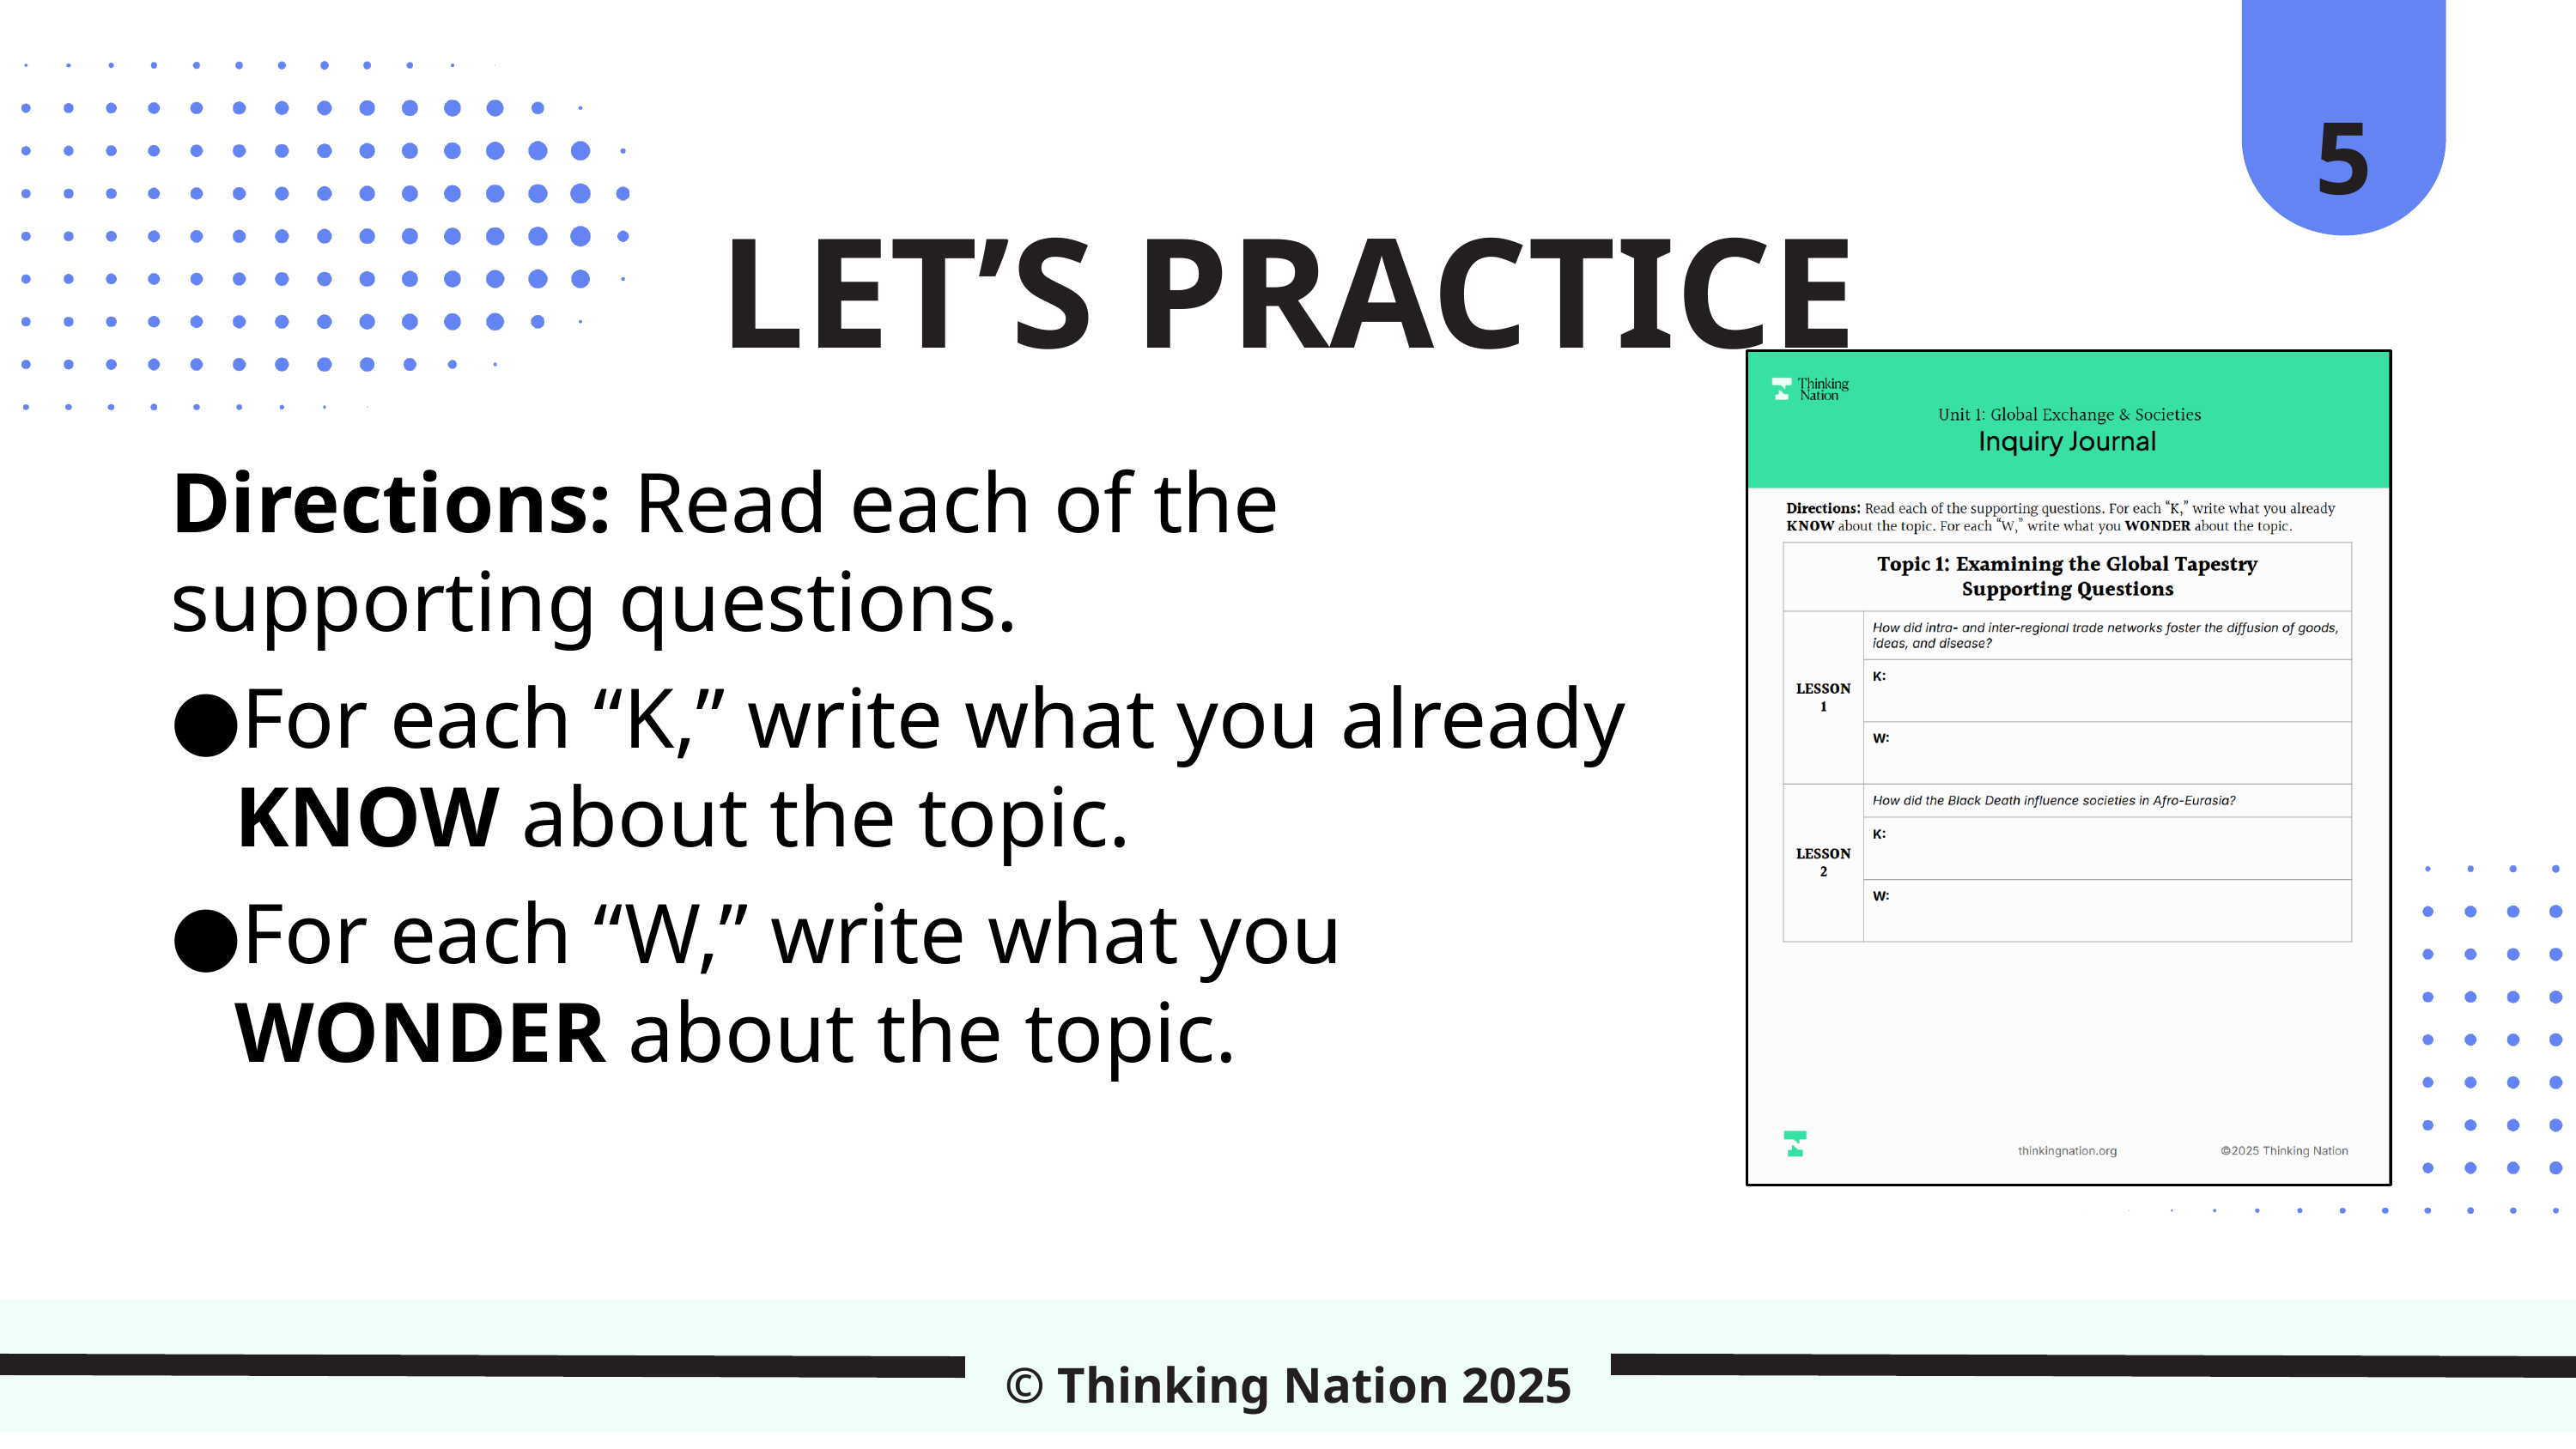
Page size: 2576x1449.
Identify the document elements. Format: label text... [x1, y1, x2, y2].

text_box LET’S PRACTICE [630, 123, 2216, 379]
text_box [1916, 864, 2576, 1215]
text_box Directions: Read each of the supporting questions. For each “K,” write what you already KNOW about the topic. For each “W,” write what you WONDER about the topic. [170, 451, 1651, 1079]
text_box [0, 1299, 2576, 1433]
picture [1747, 351, 2391, 1185]
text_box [2233, 0, 2455, 236]
text_box [0, 61, 630, 410]
